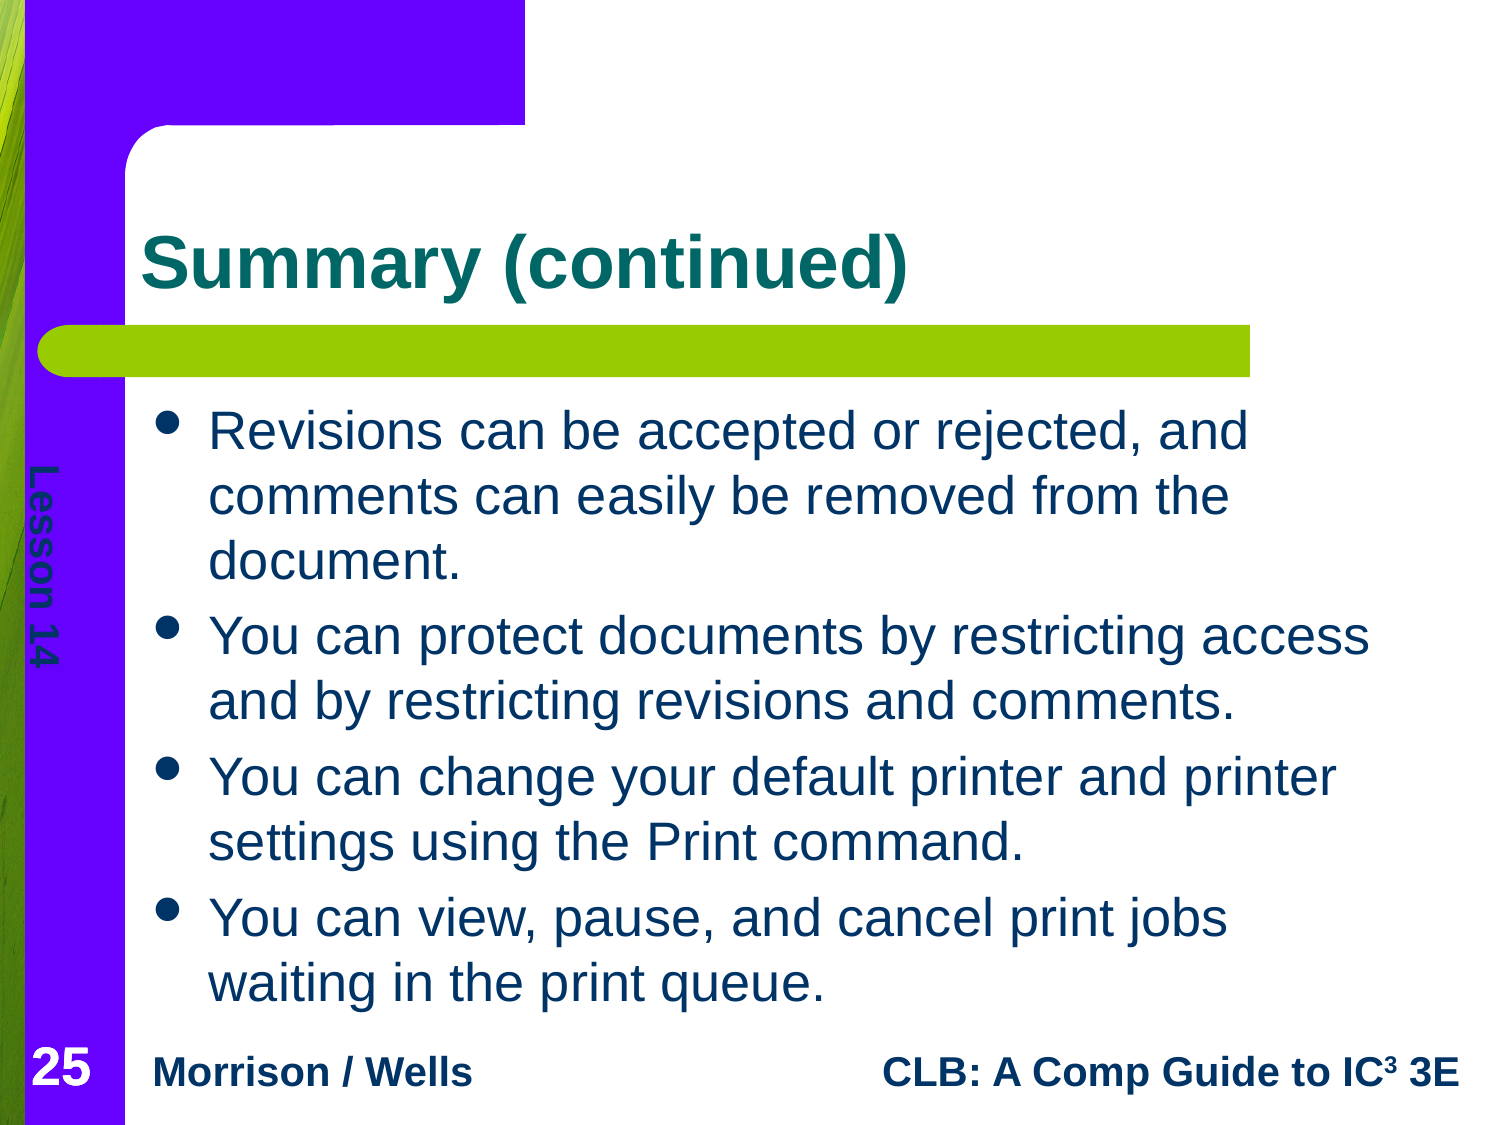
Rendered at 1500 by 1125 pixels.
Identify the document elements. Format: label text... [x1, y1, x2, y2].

text_box 25 [13, 1023, 111, 1105]
picture [0, 0, 25, 1125]
title Summary (continued) [124, 124, 1426, 313]
list Revisions can be accepted or rejected, and comments can easily be removed from the document. You can protect documents by restricting access and by restricting revisions and comments. You can change your default printer and printer settings using the Print command. You can view, pause, and cancel print jobs waiting in the print queue. [137, 387, 1400, 999]
